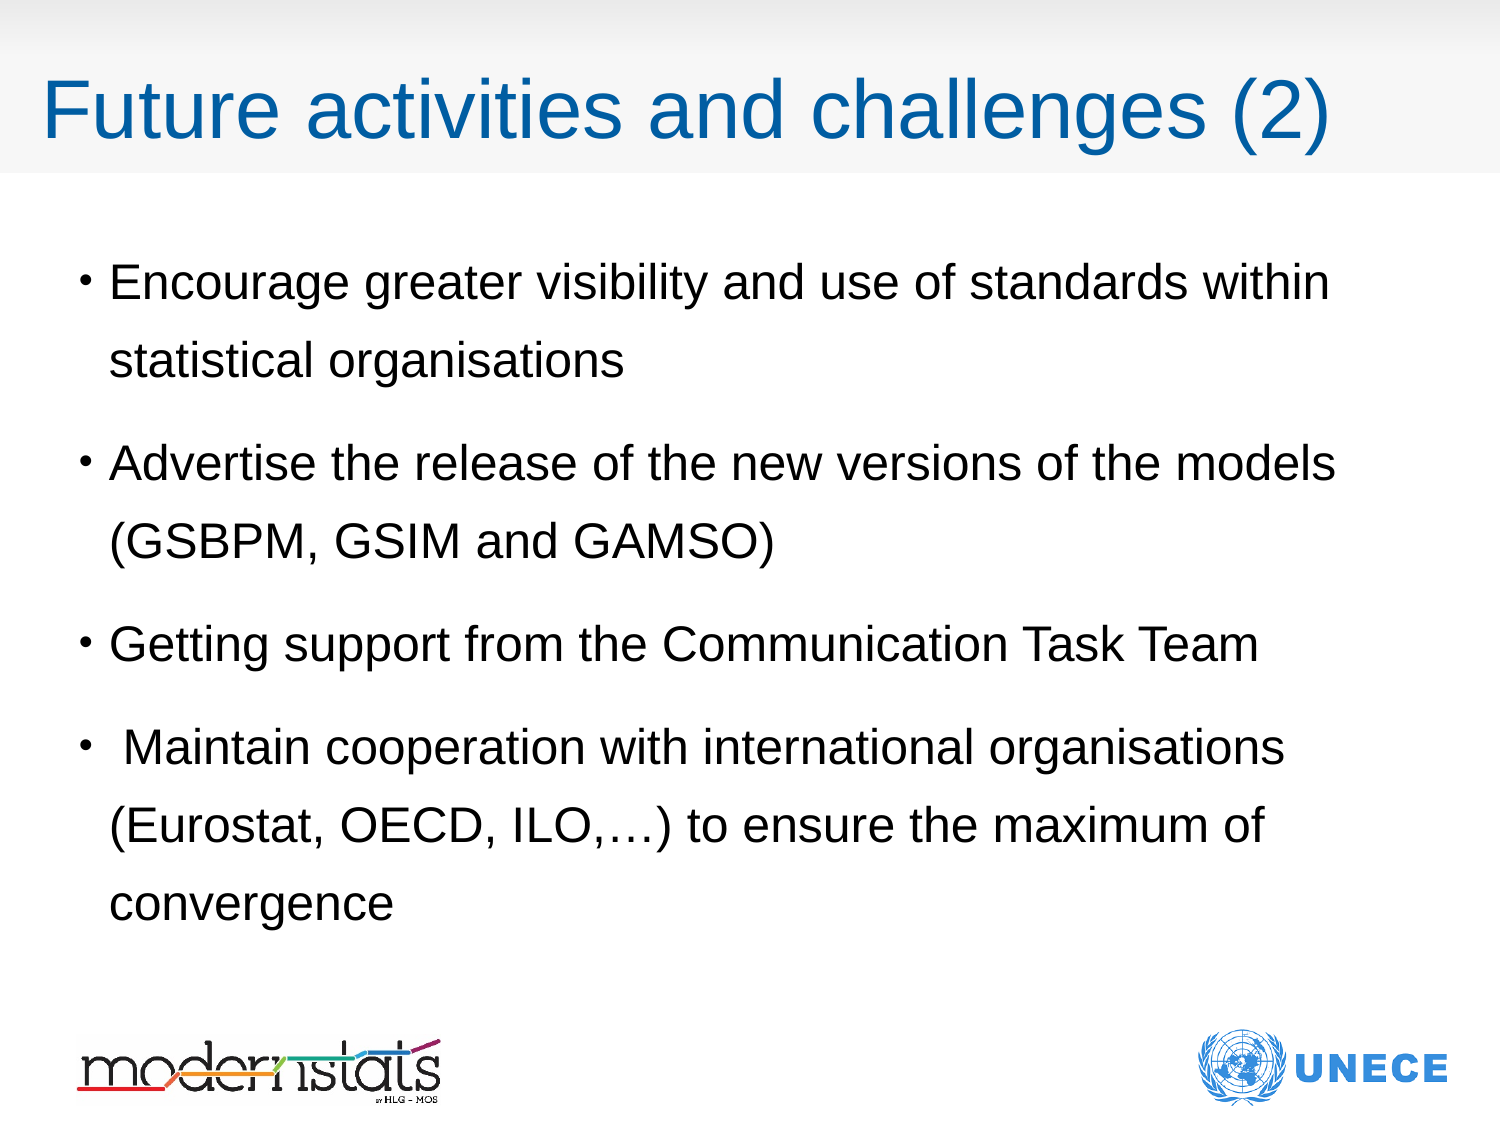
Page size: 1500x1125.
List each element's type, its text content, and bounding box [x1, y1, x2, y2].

title Future activities and challenges (2) [41, 33, 1459, 157]
picture [1198, 1059, 1447, 1106]
list Encourage greater visibility and use of standards within statistical organisations Advertise the release of the new versions of the models (GSBPM, GSIM and GAMSO) Getting support from the Communication Task Team Maintain cooperation with international organisations (Eurostat, OECD, ILO,…) to ensure the maximum of convergence [41, 231, 1459, 1059]
picture [76, 1059, 441, 1106]
